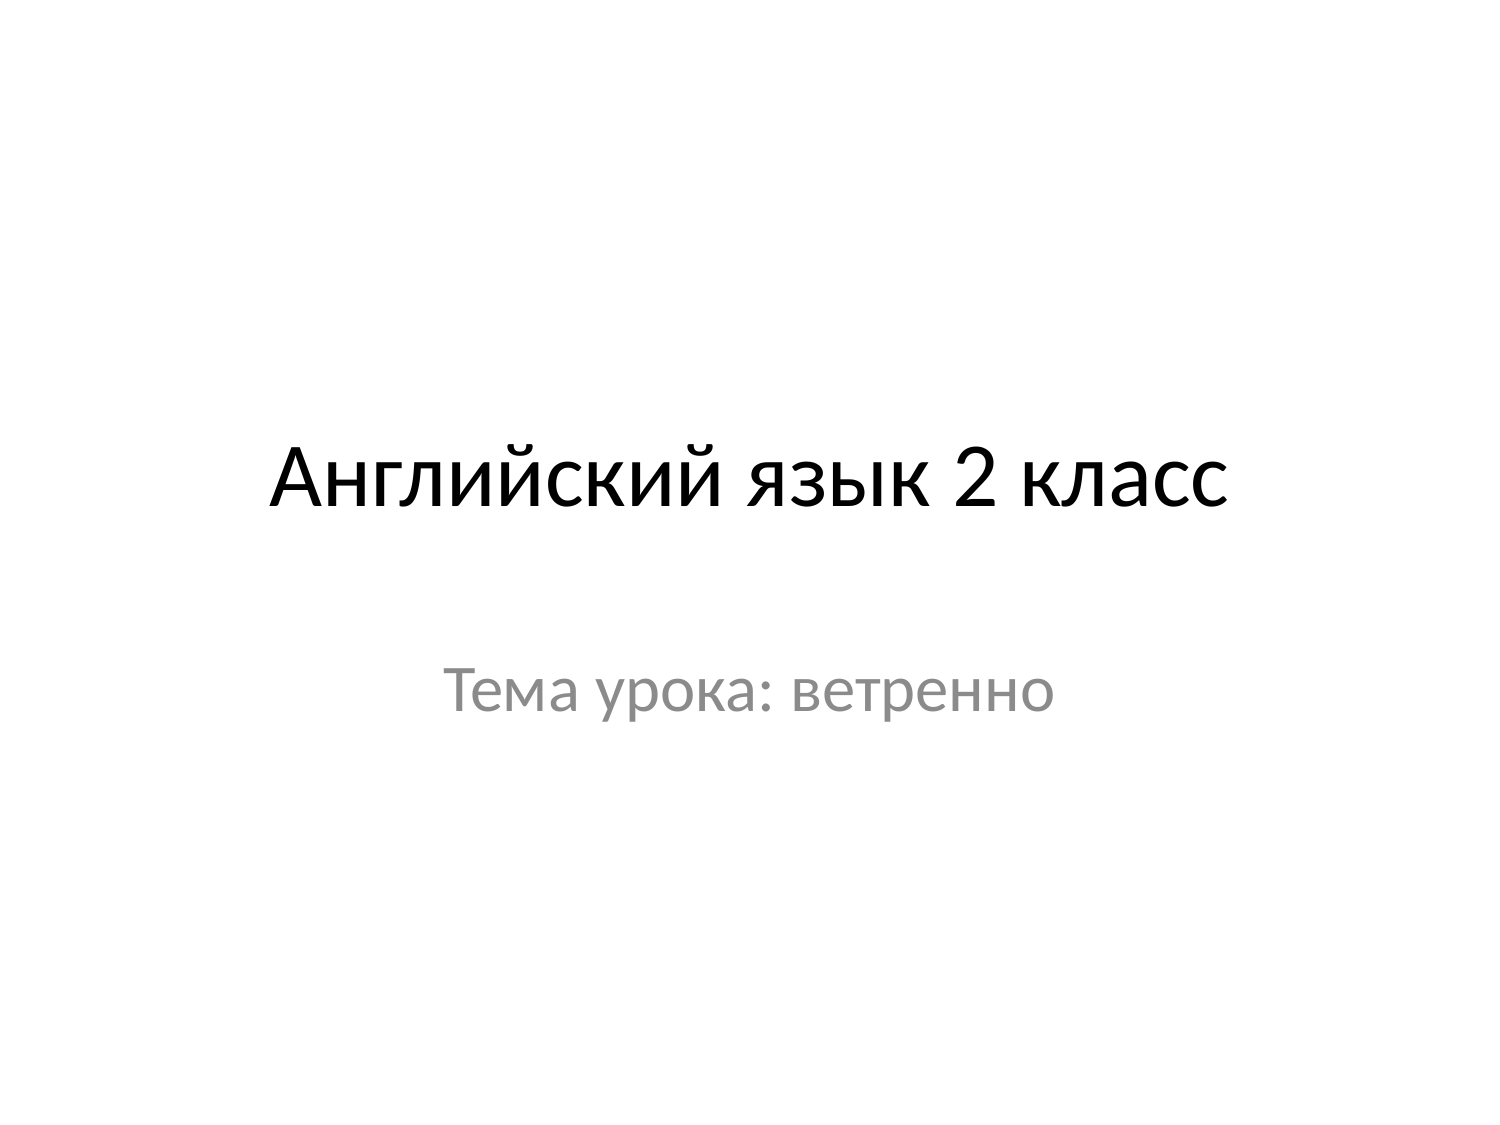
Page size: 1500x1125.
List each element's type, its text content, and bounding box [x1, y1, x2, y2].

subtitle Тема урока: ветренно [225, 637, 1275, 925]
title Английский язык 2 класс [112, 349, 1388, 591]
